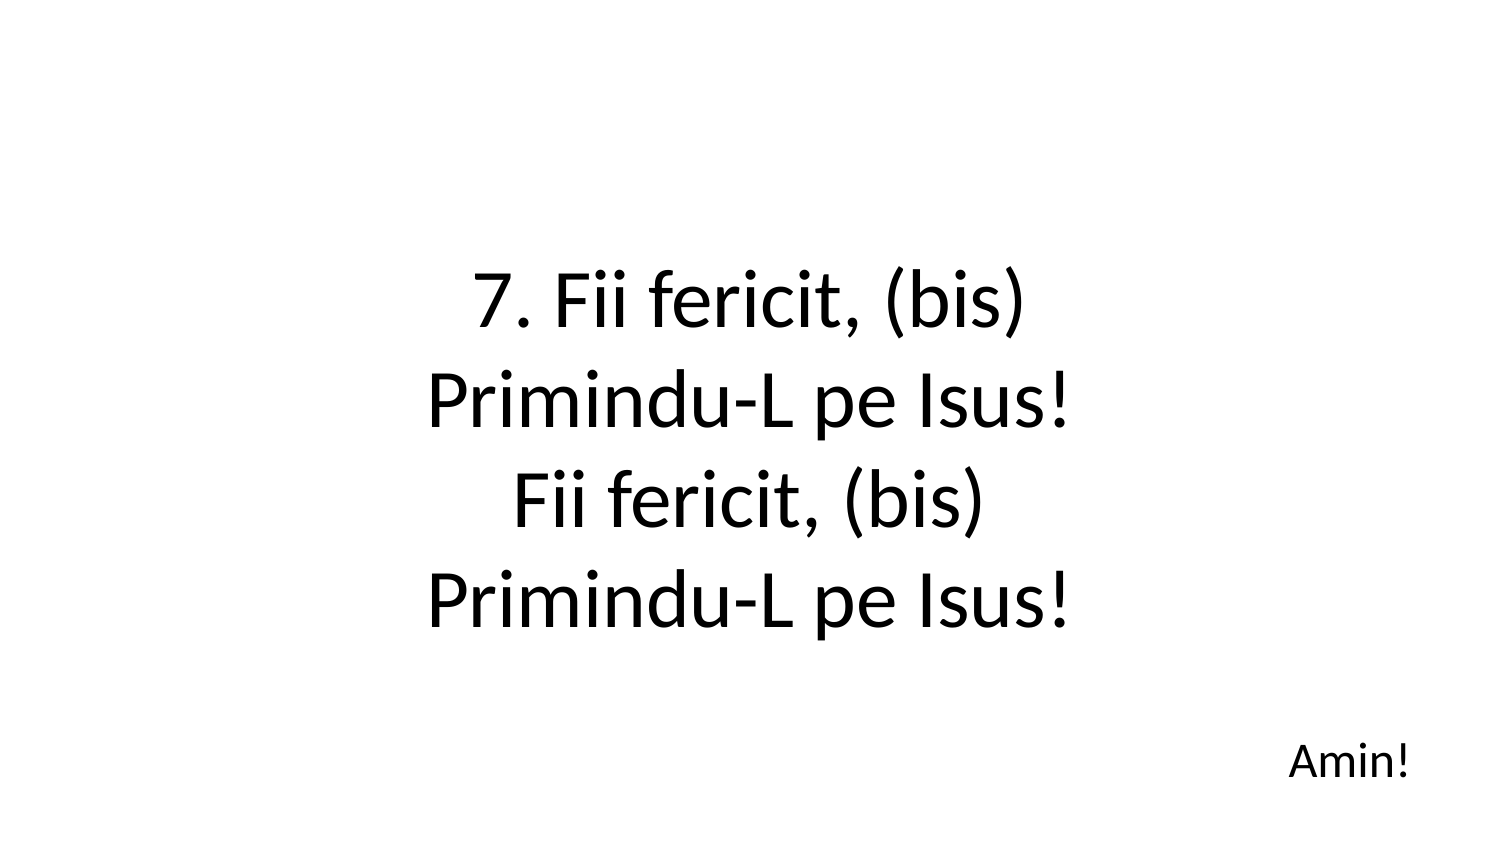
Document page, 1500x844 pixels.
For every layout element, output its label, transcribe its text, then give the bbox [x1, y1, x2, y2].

text_box Amin! [1273, 674, 1427, 795]
text_box 7. Fii fericit, (bis) Primindu-L pe Isus! Fii fericit, (bis) Primindu-L pe Isus! [411, 192, 1089, 652]
